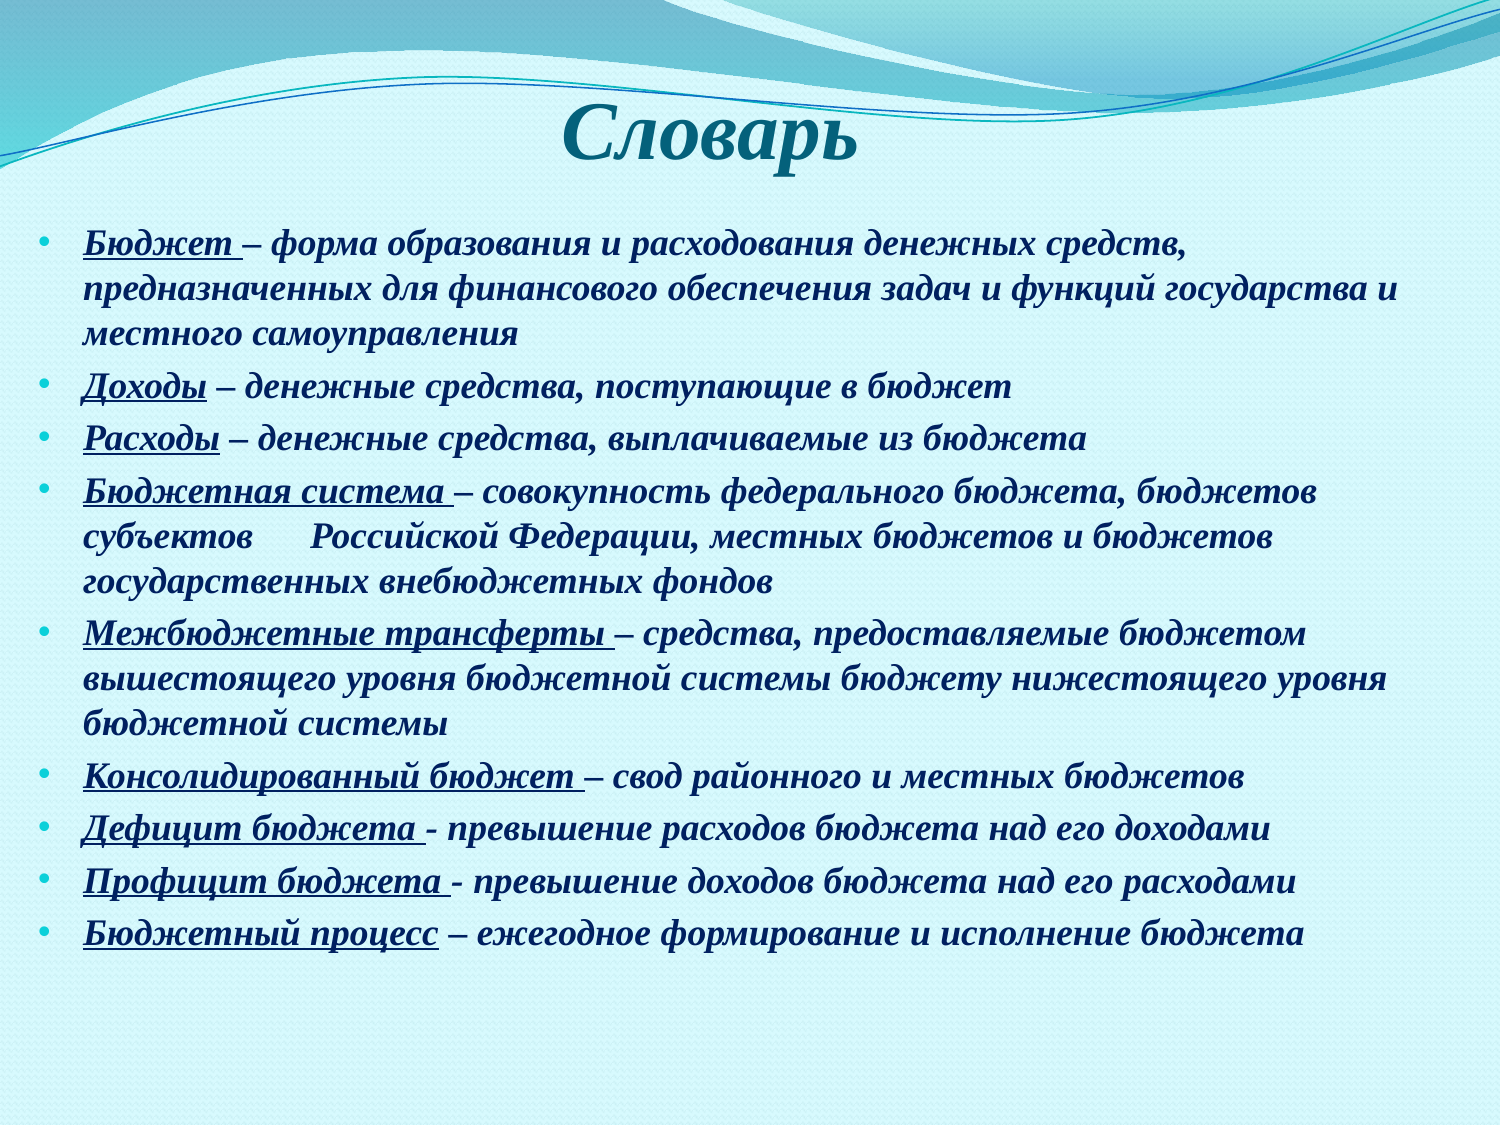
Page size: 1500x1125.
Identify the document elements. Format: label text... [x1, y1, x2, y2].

title Словарь [35, 46, 1386, 176]
list Бюджет – форма образования и расходования денежных средств, предназначенных для финансового обеспечения задач и функций государства и местного самоуправления Доходы – денежные средства, поступающие в бюджет Расходы – денежные средства, выплачиваемые из бюджета Бюджетная система – совокупность федерального бюджета, бюджетов субъектов Российской Федерации, местных бюджетов и бюджетов государственных внебюджетных фондов Межбюджетные трансферты – средства, предоставляемые бюджетом вышестоящего уровня бюджетной системы бюджету нижестоящего уровня бюджетной системы Консолидированный бюджет – свод районного и местных бюджетов Дефицит бюджета - превышение расходов бюджета над его доходами Профицит бюджета - превышение доходов бюджета над его расходами Бюджетный процесс – ежегодное формирование и исполнение бюджета [23, 210, 1477, 1090]
